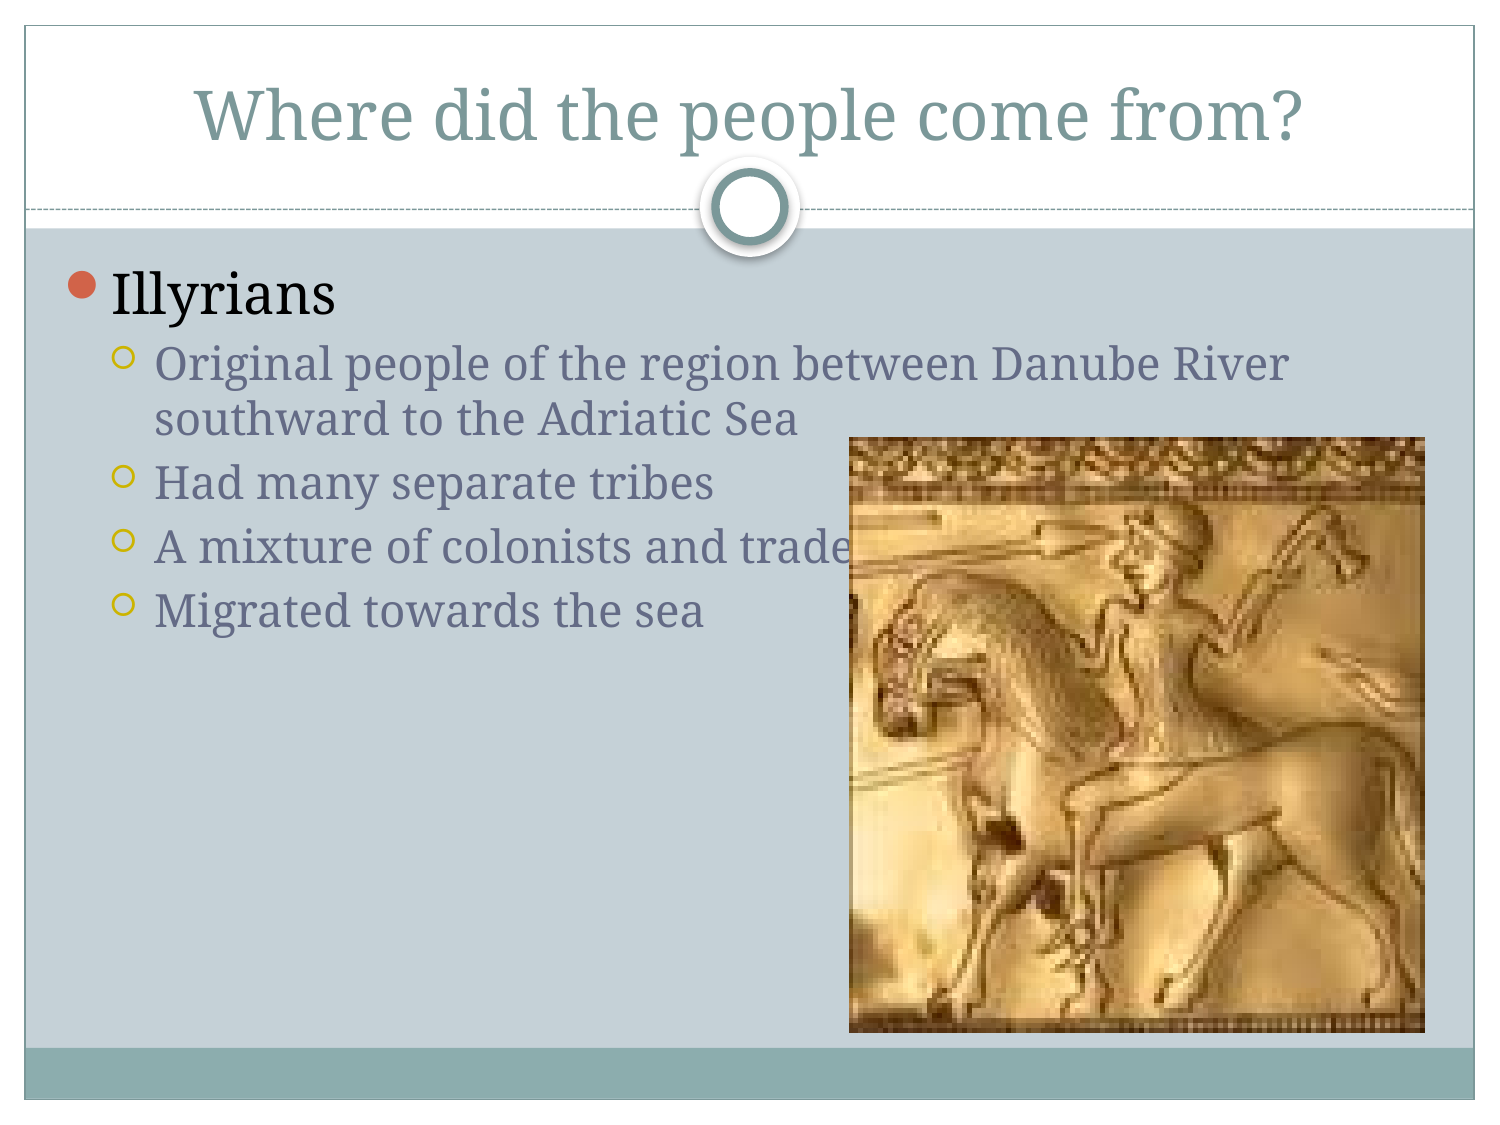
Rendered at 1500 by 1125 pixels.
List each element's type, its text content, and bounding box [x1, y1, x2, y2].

list Illyrians Original people of the region between Danube River southward to the Adriatic Sea Had many separate tribes A mixture of colonists and traders Migrated towards the sea [49, 250, 1445, 1001]
title Where did the people come from? [49, 37, 1450, 162]
picture [849, 437, 1426, 1033]
